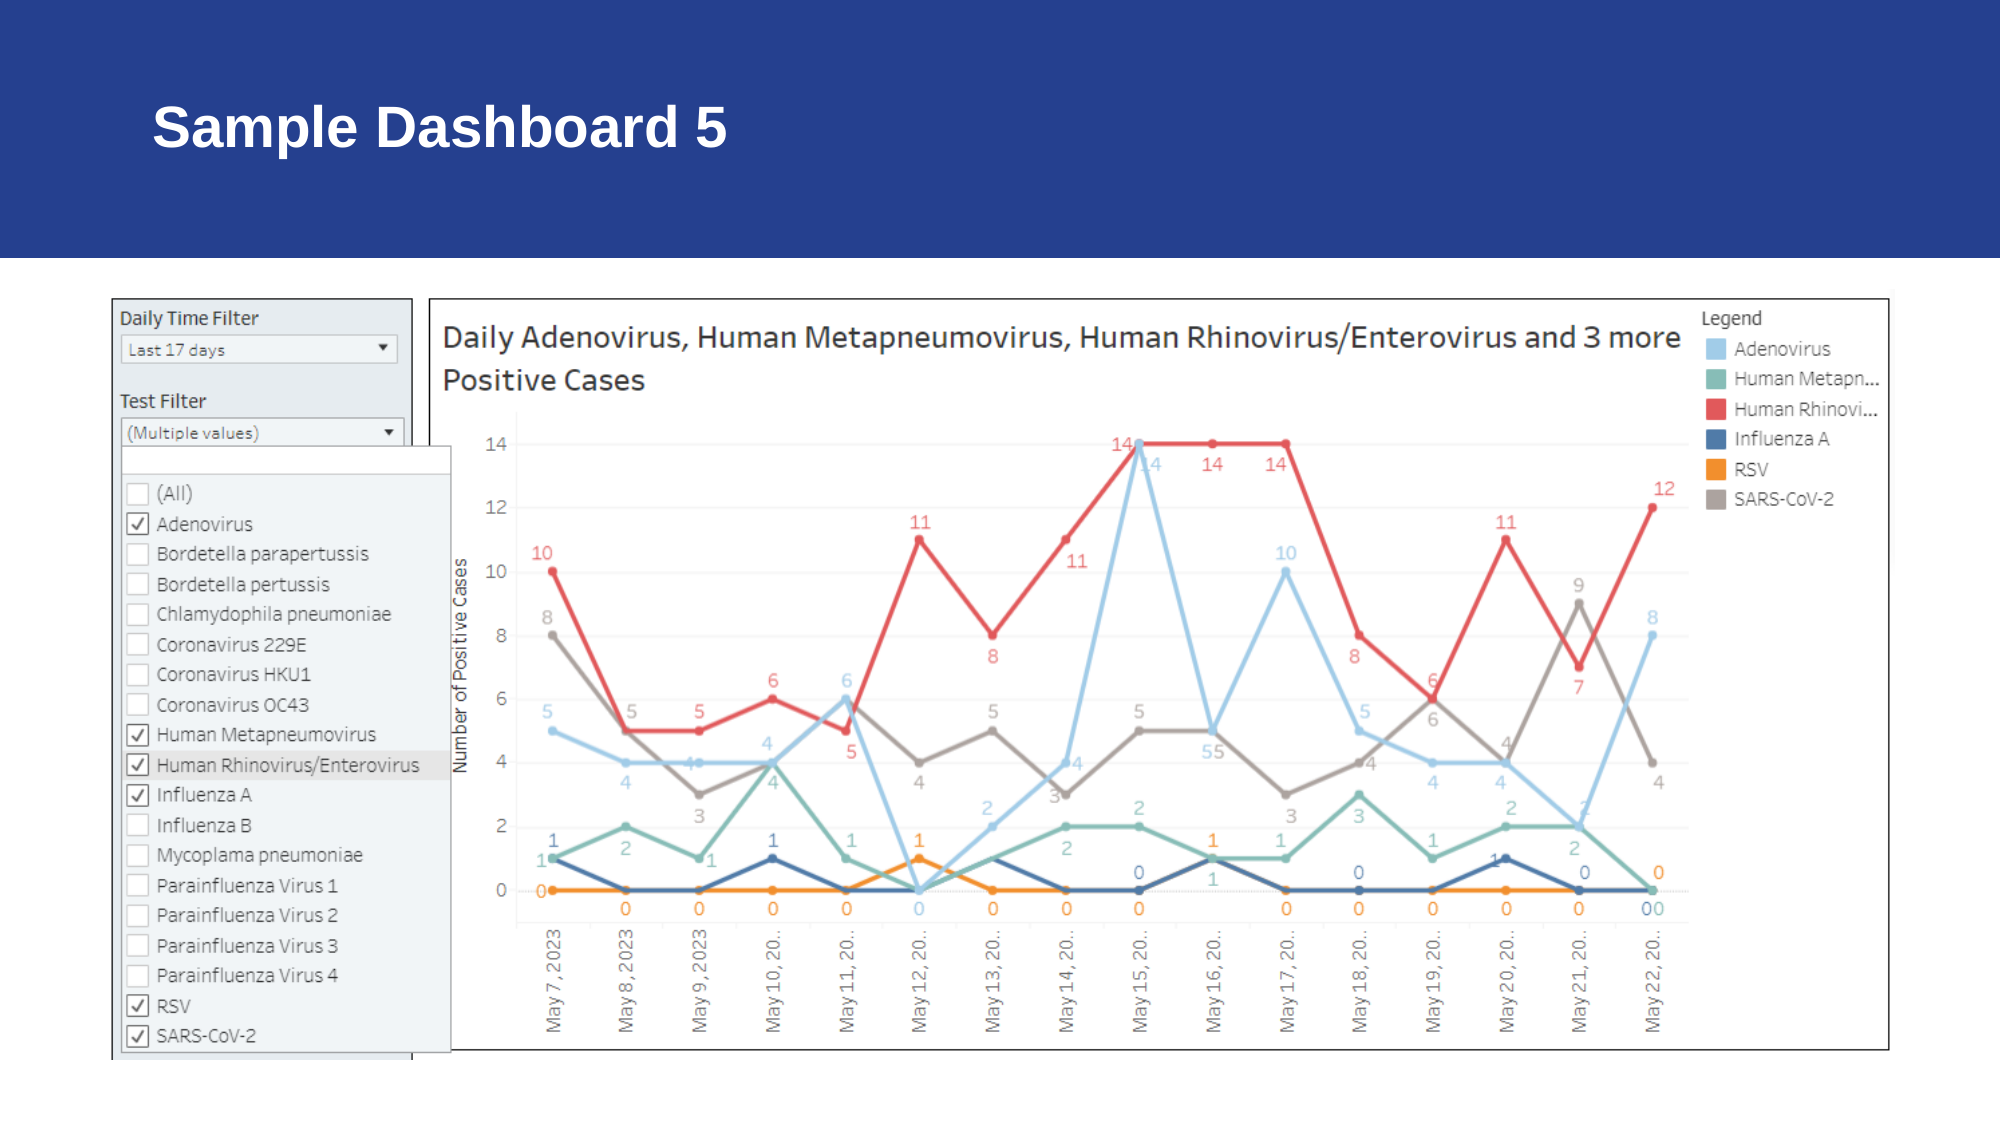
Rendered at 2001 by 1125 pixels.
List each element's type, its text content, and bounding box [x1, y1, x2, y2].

title Sample Dashboard 5 [137, 20, 1863, 238]
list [105, 289, 1895, 1060]
